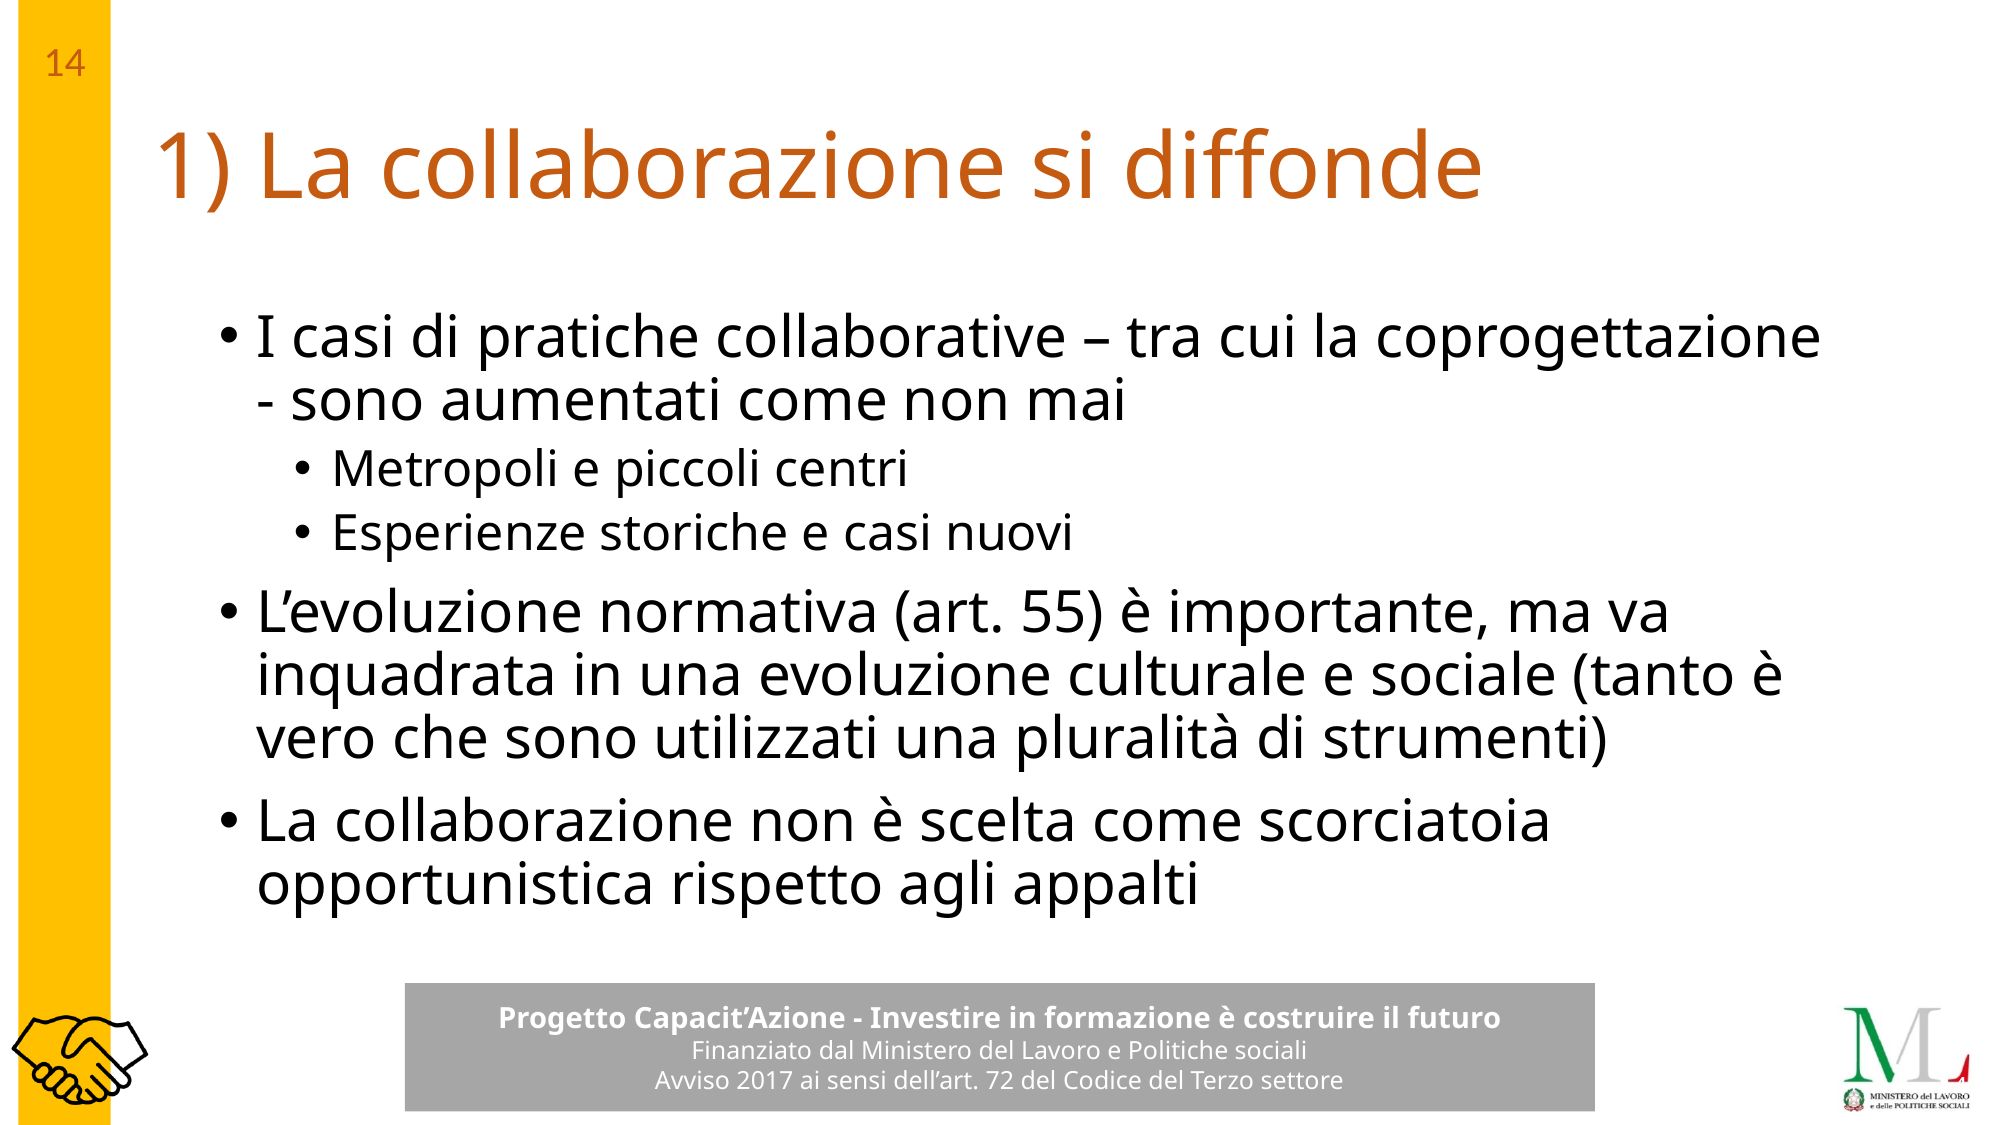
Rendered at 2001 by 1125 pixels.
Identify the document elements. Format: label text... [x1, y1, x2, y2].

slide_number 14 [1911, 1057, 1995, 1118]
picture [1826, 1006, 1987, 1112]
list I casi di pratiche collaborative – tra cui la coprogettazione - sono aumentati come non mai Metropoli e piccoli centri Esperienze storiche e casi nuovi L’evoluzione normativa (art. 55) è importante, ma va inquadrata in una evoluzione culturale e sociale (tanto è vero che sono utilizzati una pluralità di strumenti) La collaborazione non è scelta come scorciatoia opportunistica rispetto agli appalti [204, 299, 1863, 1014]
title 1) La collaborazione si diffonde [137, 59, 1863, 278]
picture [10, 1009, 149, 1109]
